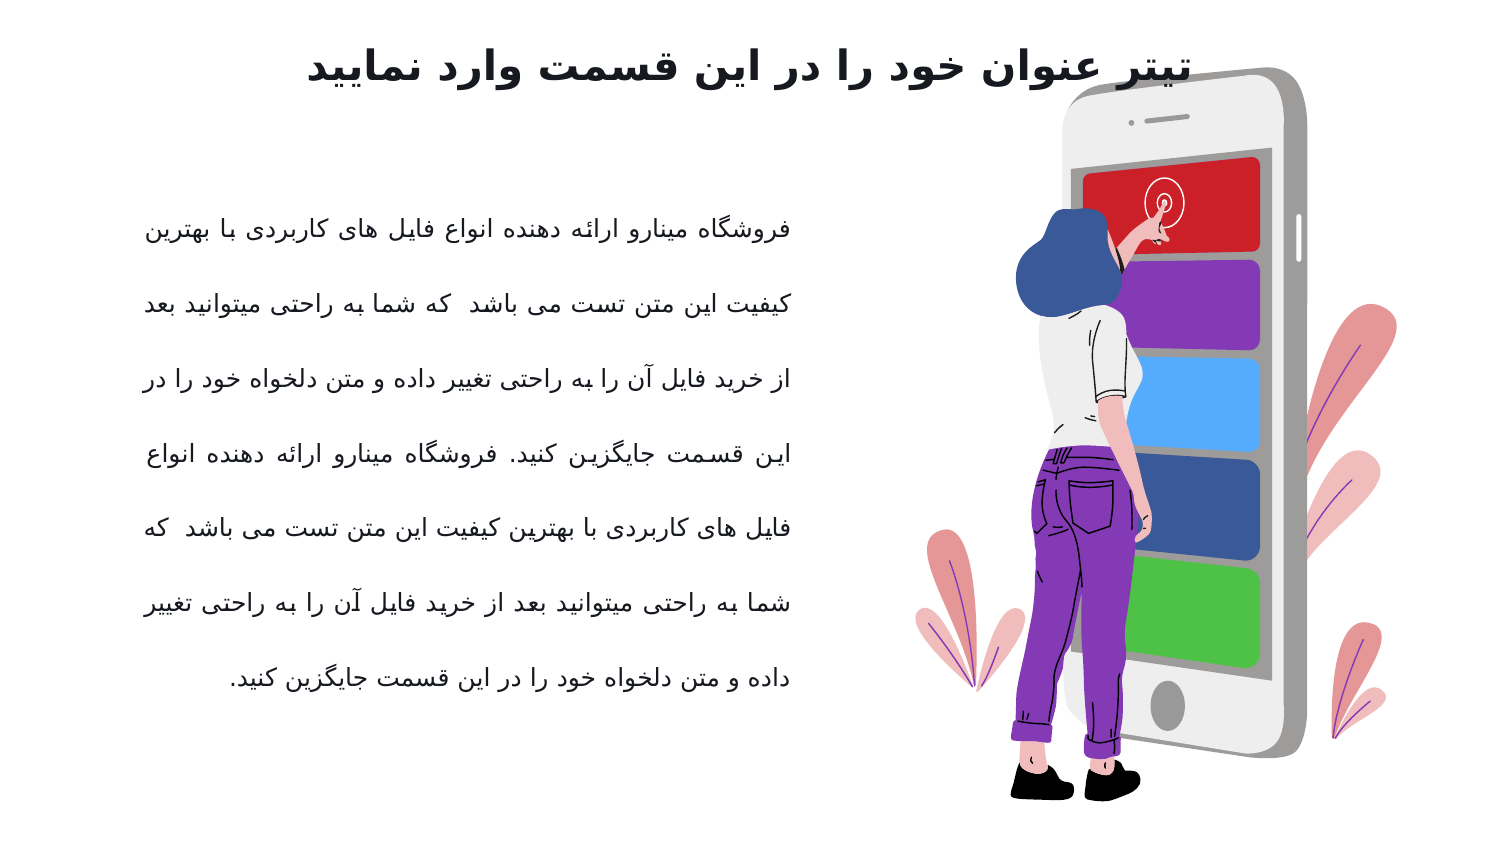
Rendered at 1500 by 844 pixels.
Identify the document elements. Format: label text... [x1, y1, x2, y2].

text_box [1009, 200, 1172, 802]
text_box تیتر عنوان خود را در این قسمت وارد نمایید [0, 6, 1500, 96]
text_box فروشگاه مینارو ارائه دهنده انواع فایل های کاربردی با بهترین کیفیت این متن تست می باشد که شما به راحتی میتوانید بعد از خرید فایل آن را به راحتی تغییر داده و متن دلخواه خود را در این قسمت جایگزین کنید. فروشگاه مینارو ارائه دهنده انواع فایل های کاربردی با بهترین کیفیت این متن تست می باشد که شما به راحتی میتوانید بعد از خرید فایل آن را به راحتی تغییر داده و متن دلخواه خود را در این قسمت جایگزین کنید. [128, 160, 806, 774]
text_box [899, 67, 1438, 759]
